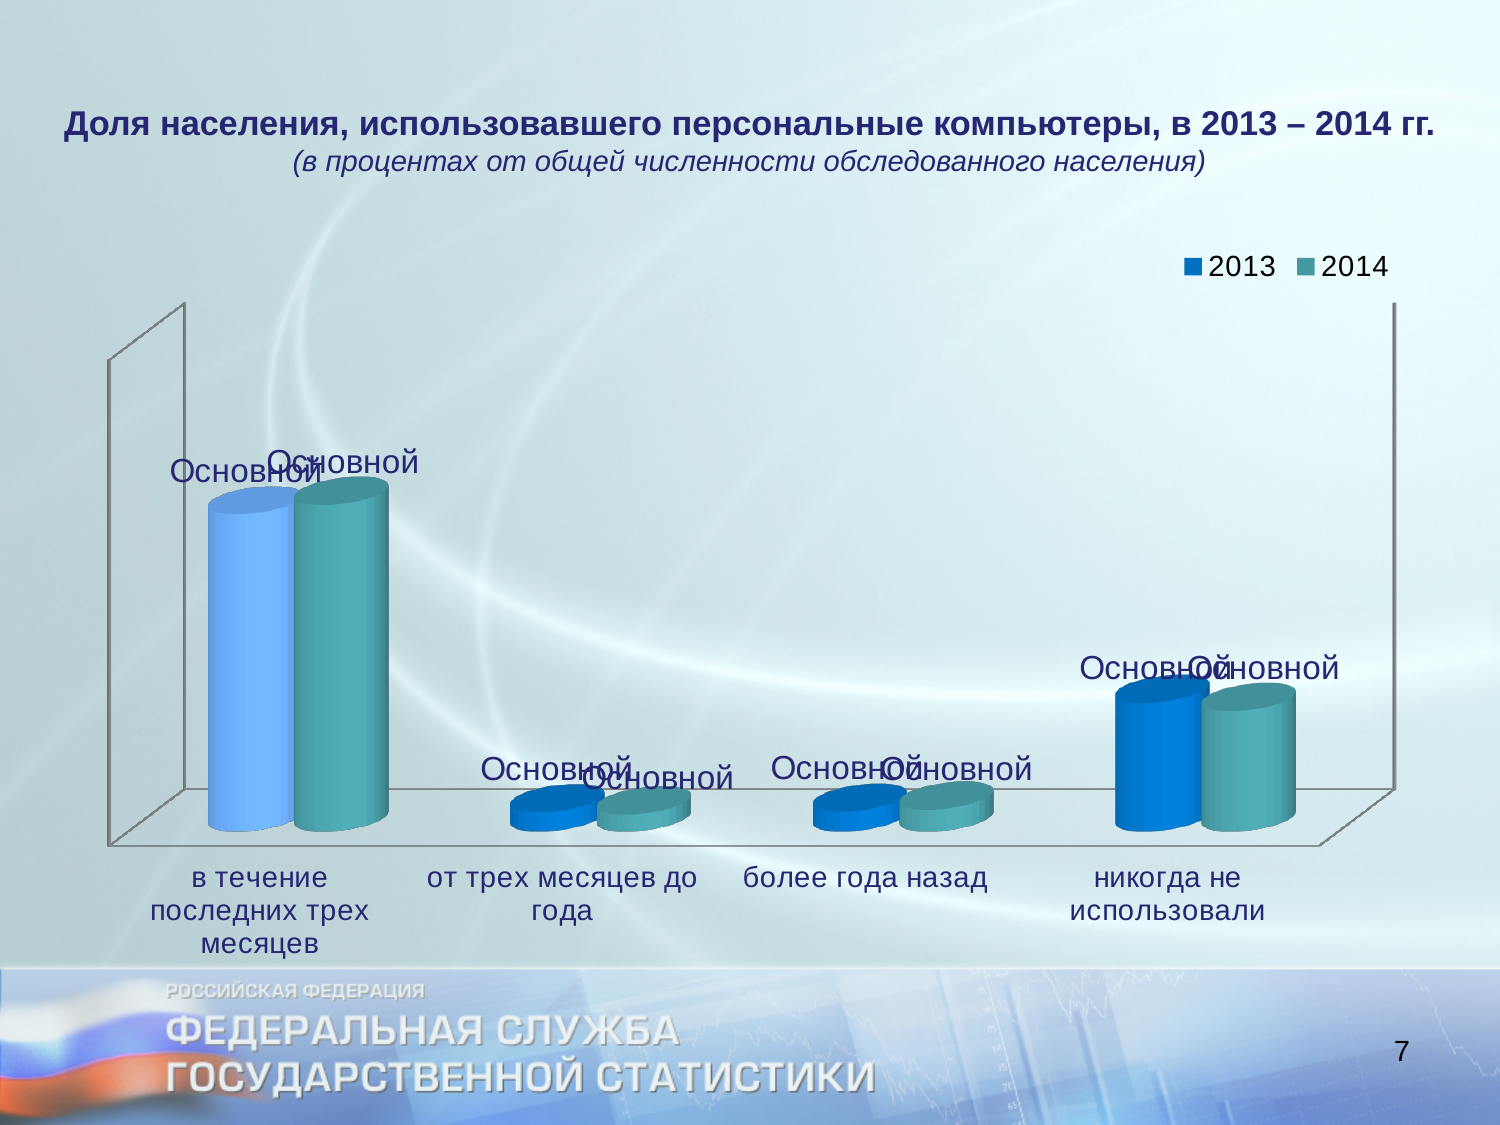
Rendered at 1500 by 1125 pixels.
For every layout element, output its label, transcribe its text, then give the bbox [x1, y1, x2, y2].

text_box [100, 982, 1359, 1093]
title Доля населения, использовавшего персональные компьютеры, в 2013 – 2014 гг. (в процентах от общей численности обследованного населения) [29, 45, 1471, 233]
chart [76, 231, 1427, 975]
slide_number 7 [1074, 1024, 1425, 1103]
picture [0, 0, 1500, 1125]
